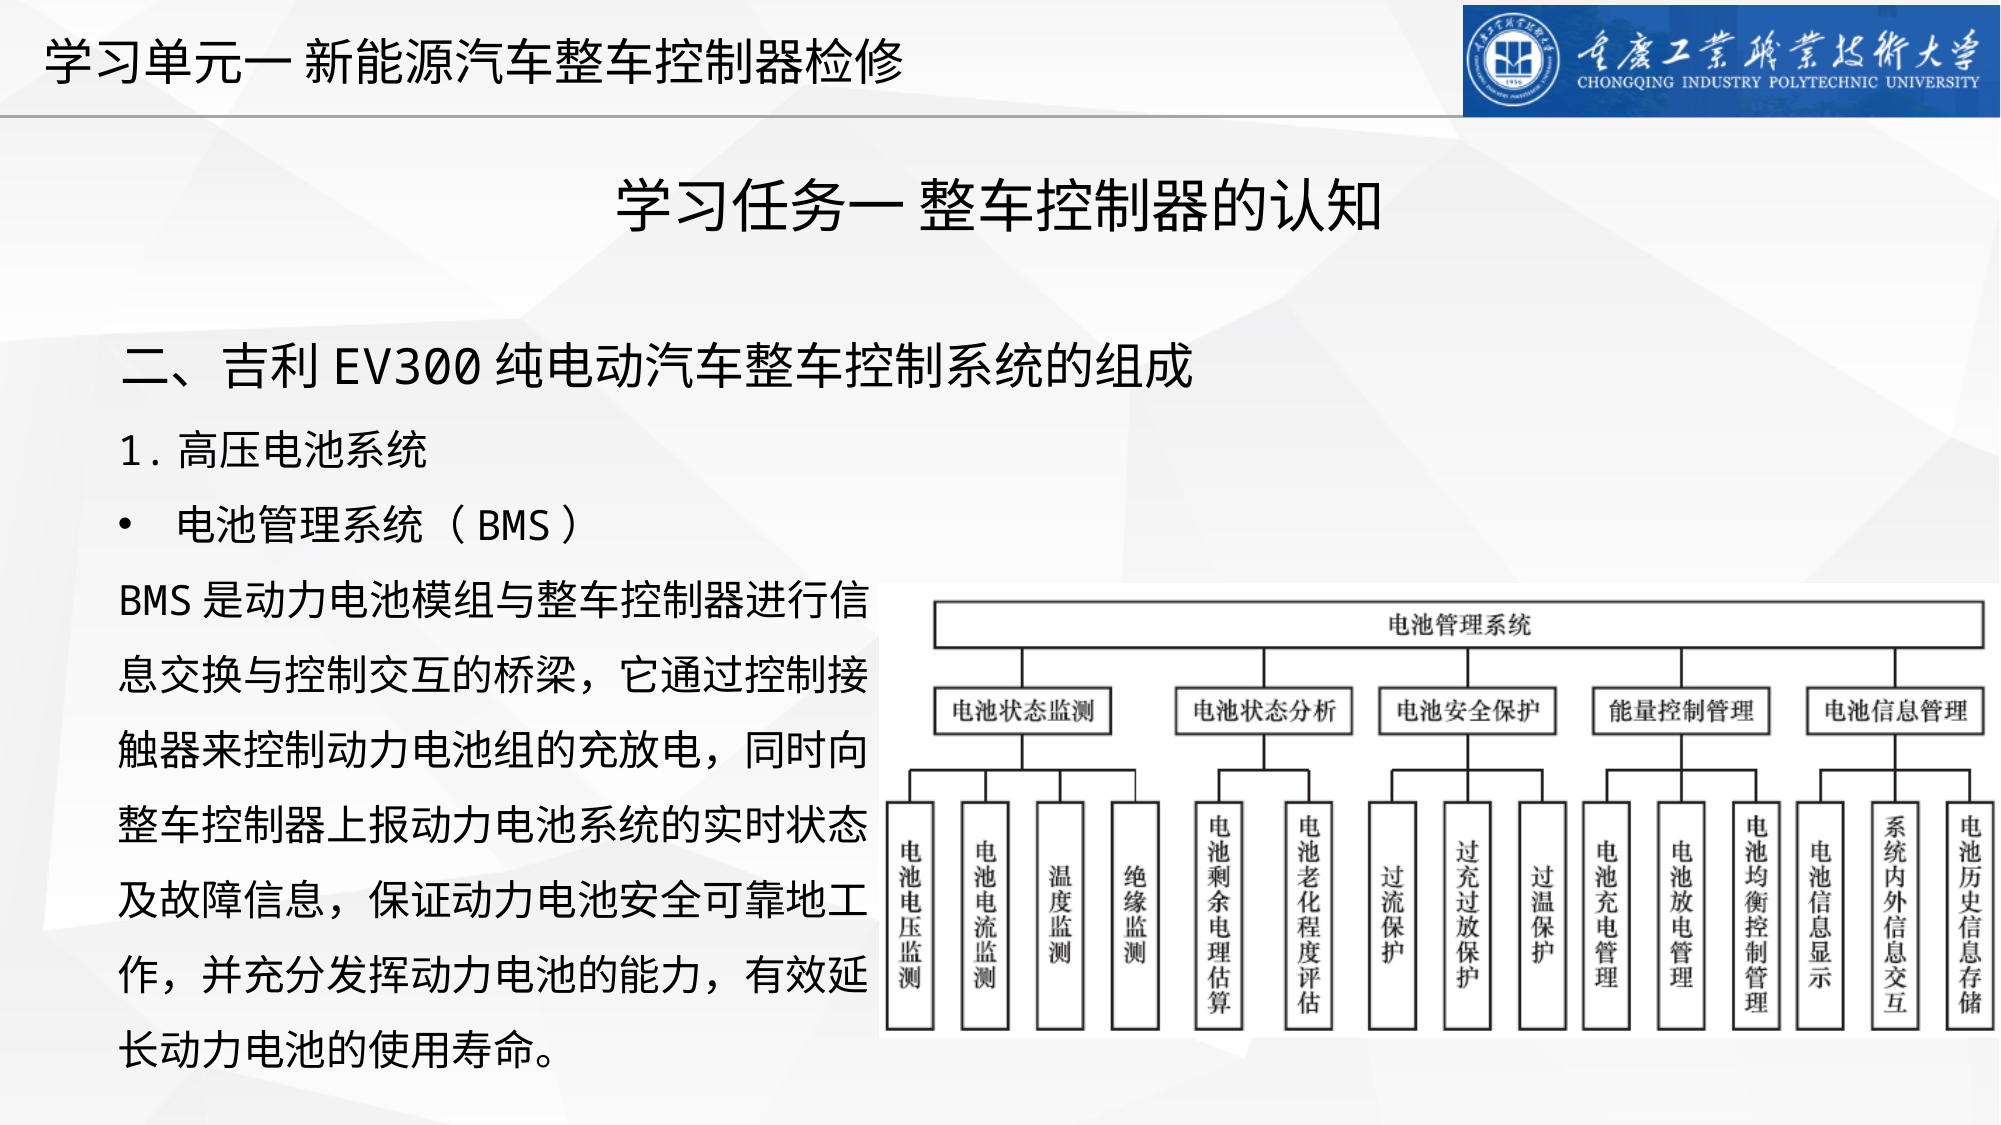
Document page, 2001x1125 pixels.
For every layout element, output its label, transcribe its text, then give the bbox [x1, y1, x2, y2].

text_box 1.高压电池系统 电池管理系统（BMS） BMS是动力电池模组与整车控制器进行信息交换与控制交互的桥梁，它通过控制接触器来控制动力电池组的充放电，同时向整车控制器上报动力电池系统的实时状态及故障信息，保证动力电池安全可靠地工作，并充分发挥动力电池的能力，有效延长动力电池的使用寿命。 [103, 391, 919, 1081]
picture [0, 118, 2000, 1125]
text_box 学习任务一 整车控制器的认知 [433, 161, 1567, 247]
picture [0, 0, 2001, 117]
text_box 二、吉利EV300纯电动汽车整车控制系统的组成 [105, 297, 1533, 402]
